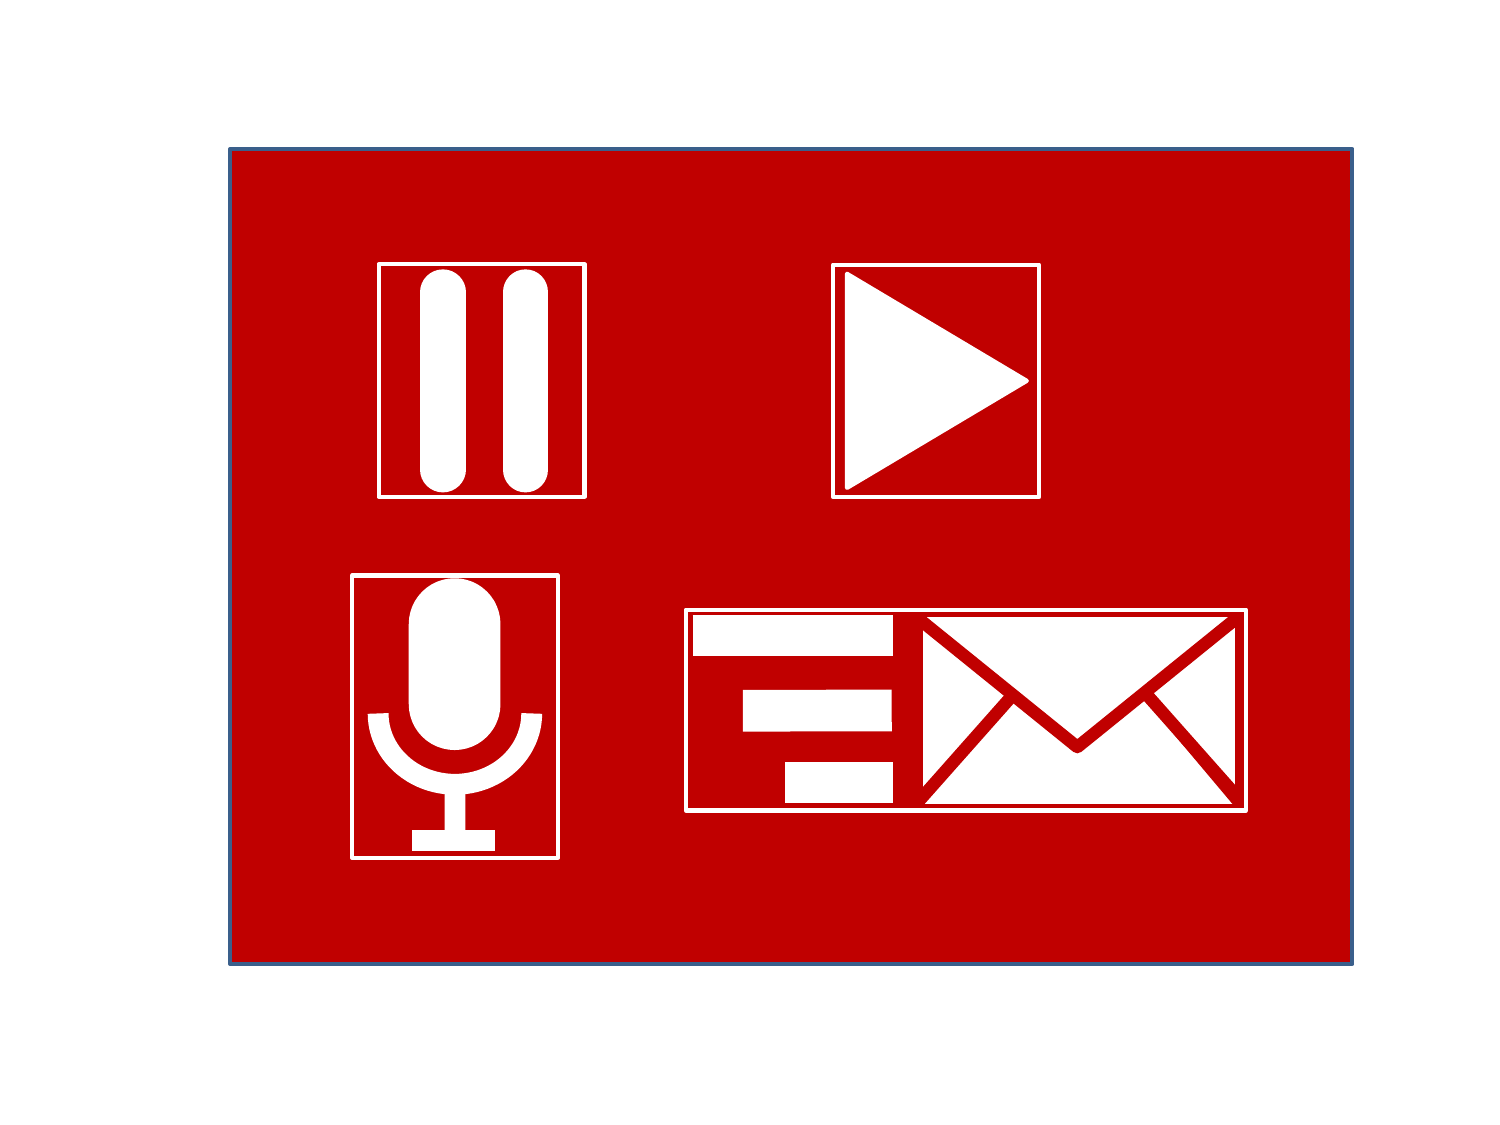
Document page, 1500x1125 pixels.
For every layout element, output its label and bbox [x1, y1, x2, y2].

text_box [908, 609, 1247, 811]
text_box [684, 608, 909, 813]
text_box [350, 573, 560, 860]
text_box [831, 263, 1041, 499]
text_box [377, 262, 587, 499]
text_box [228, 147, 1354, 966]
